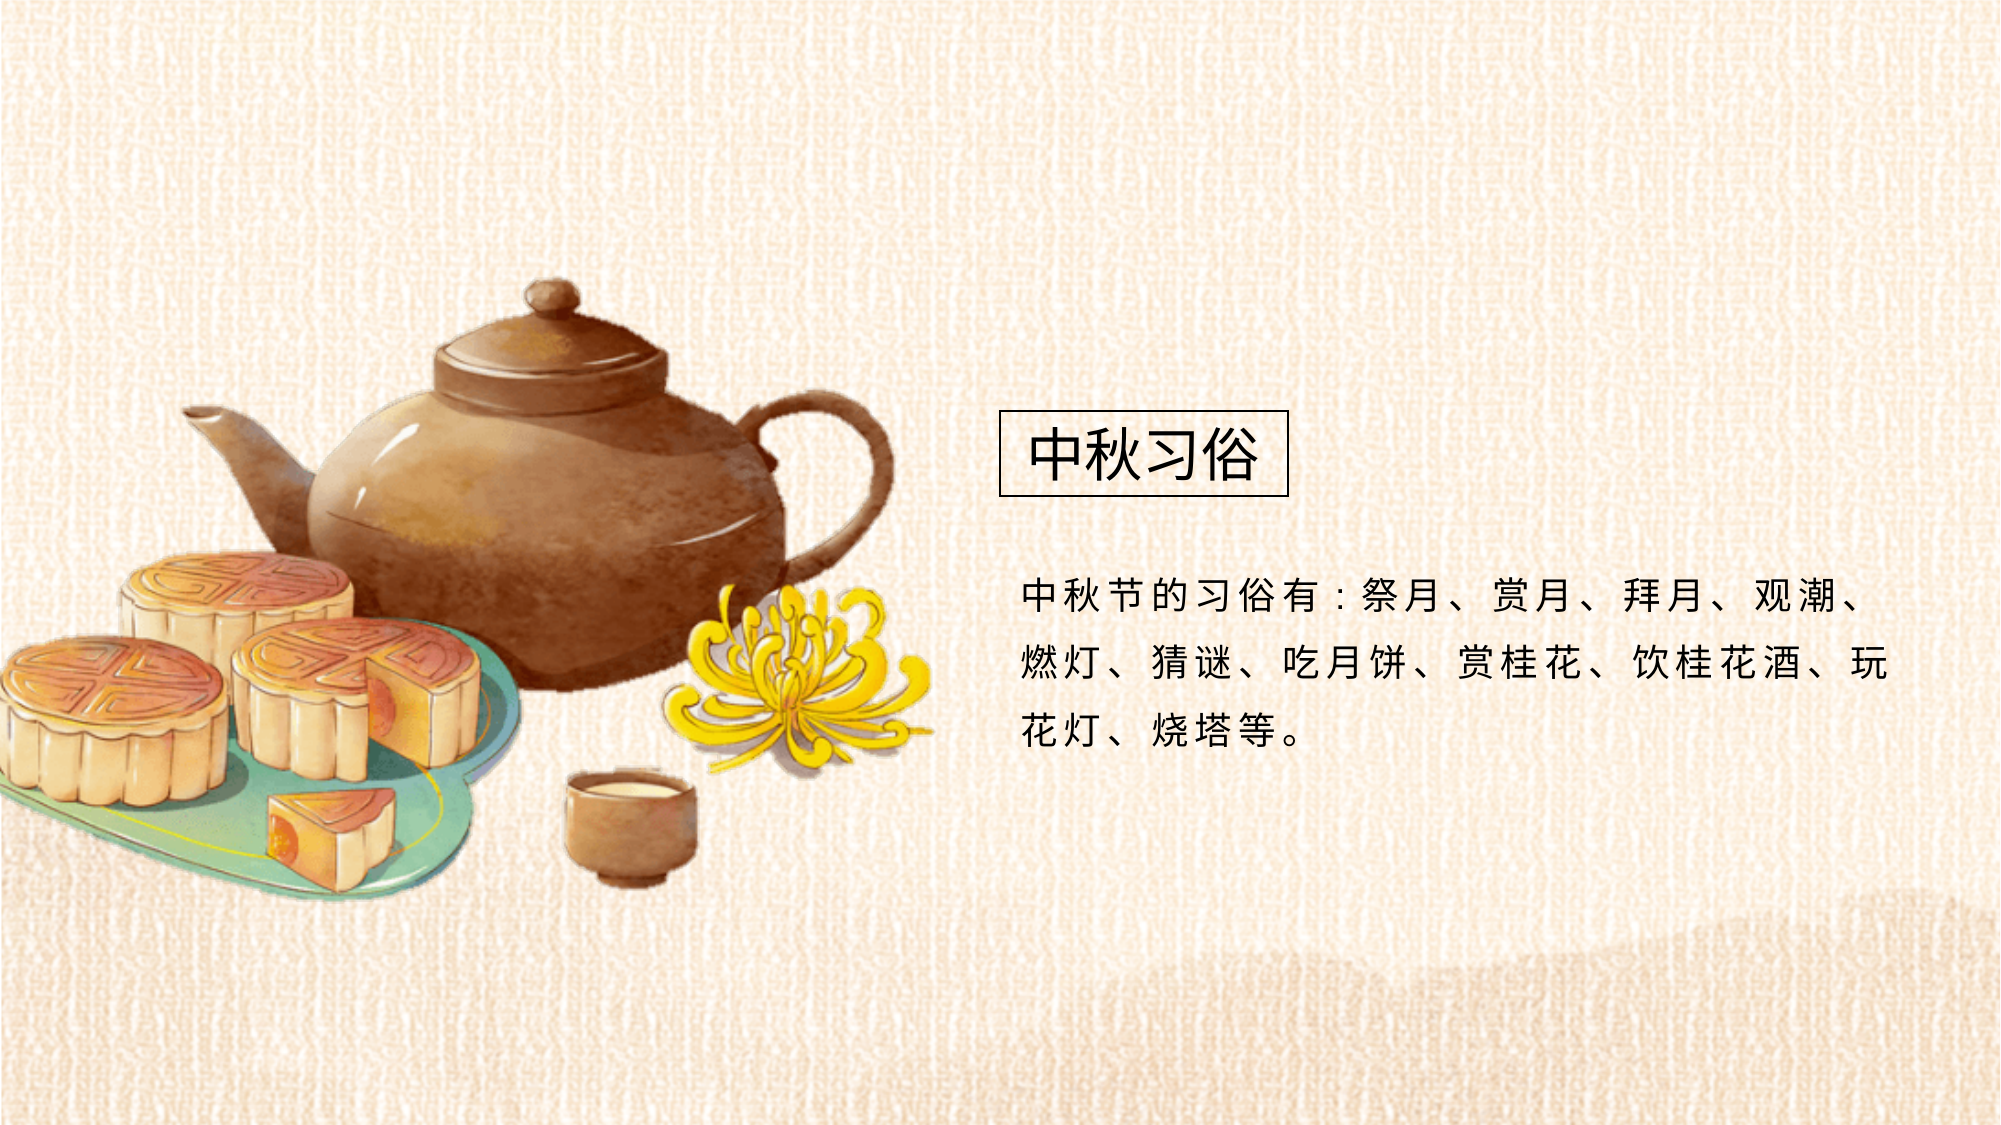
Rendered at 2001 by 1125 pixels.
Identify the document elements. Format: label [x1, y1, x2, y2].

text_box [999, 410, 1939, 758]
picture [0, 0, 2001, 1125]
